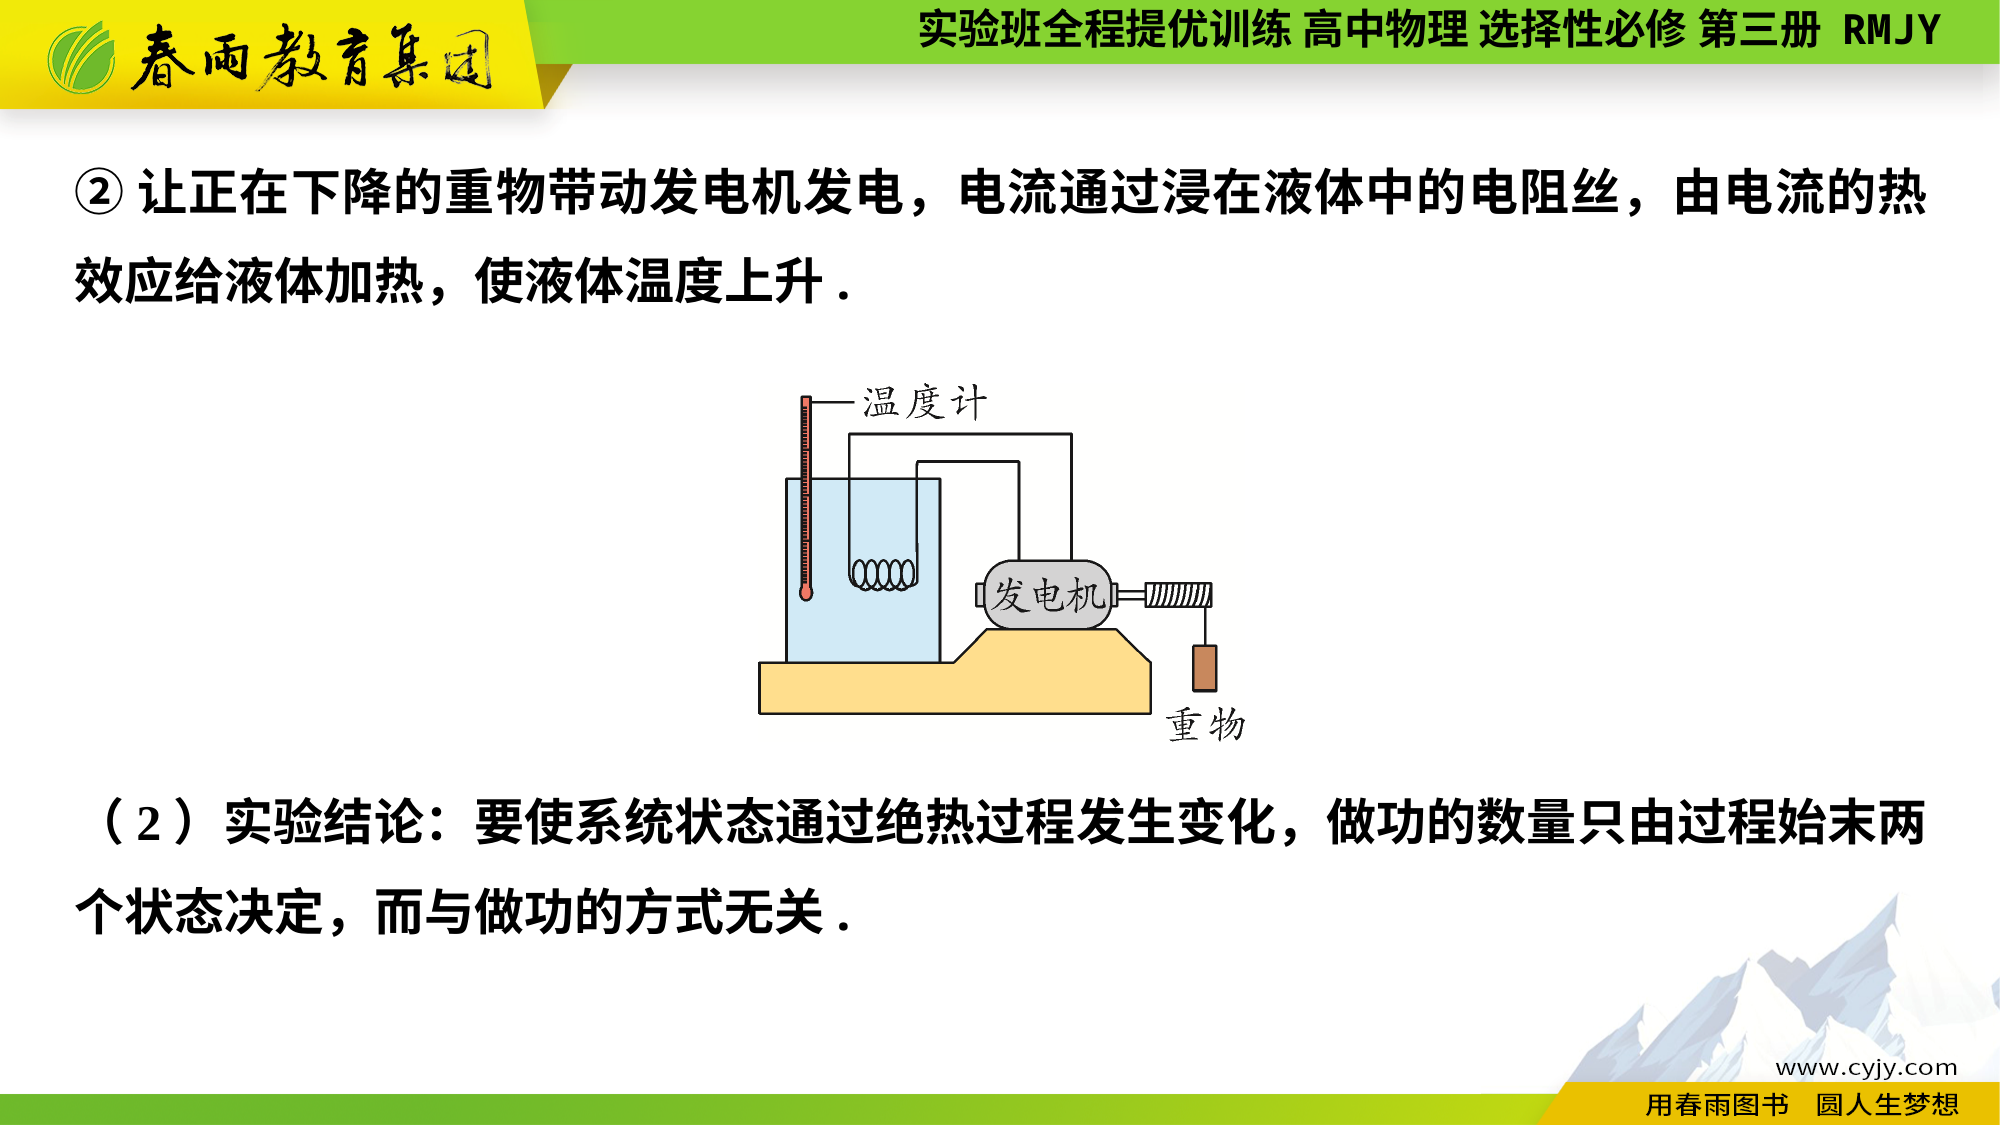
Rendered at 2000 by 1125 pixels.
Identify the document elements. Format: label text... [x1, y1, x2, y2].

picture [0, 0, 2000, 1125]
list ②让正在下降的重物带动发电机发电，电流通过浸在液体中的电阻丝，由电流的热效应给液体加热，使液体温度上升. （2）实验结论：要使系统状态通过绝热过程发生变化，做功的数量只由过程始末两个状态决定，而与做功的方式无关. [59, 122, 1944, 944]
